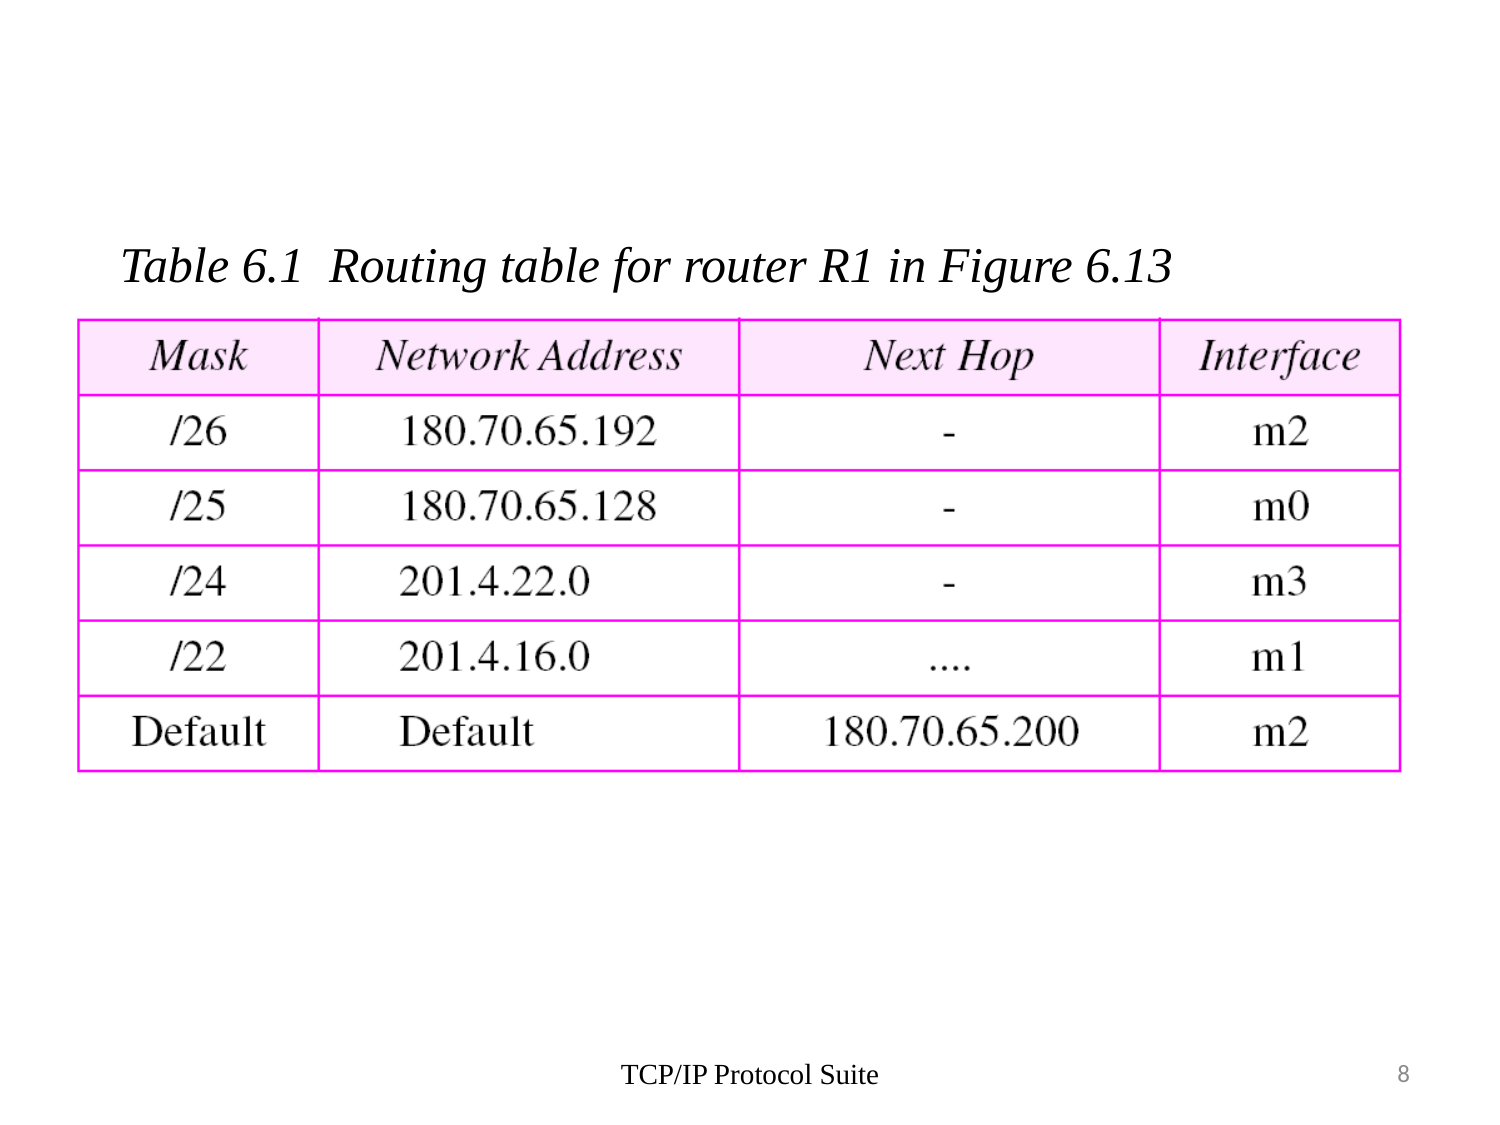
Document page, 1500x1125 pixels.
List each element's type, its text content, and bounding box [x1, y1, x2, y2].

text_box Table 6.1 Routing table for router R1 in Figure 6.13 [105, 224, 1189, 300]
slide_number 8 [1074, 1042, 1425, 1103]
footer TCP/IP Protocol Suite [512, 1042, 988, 1103]
picture [26, 305, 1474, 820]
